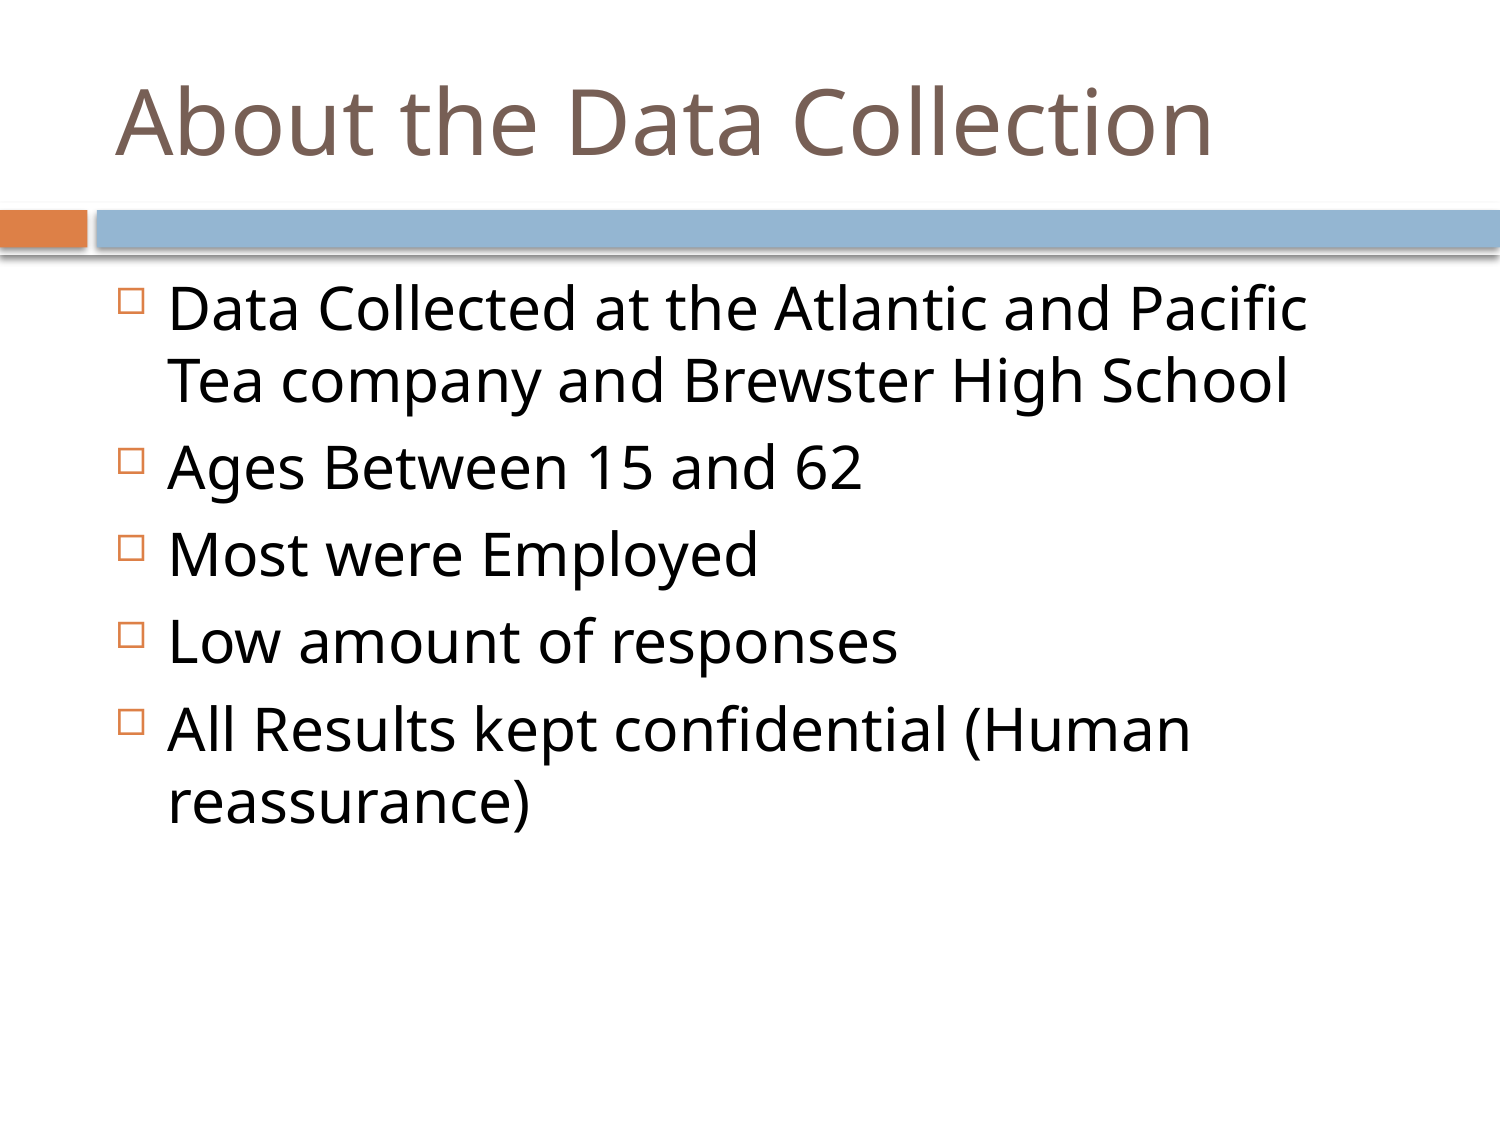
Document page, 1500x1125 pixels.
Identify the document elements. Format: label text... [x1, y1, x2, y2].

list Data Collected at the Atlantic and Pacific Tea company and Brewster High School Ages Between 15 and 62 Most were Employed Low amount of responses All Results kept confidential (Human reassurance) [100, 262, 1438, 1000]
title About the Data Collection [100, 37, 1438, 200]
